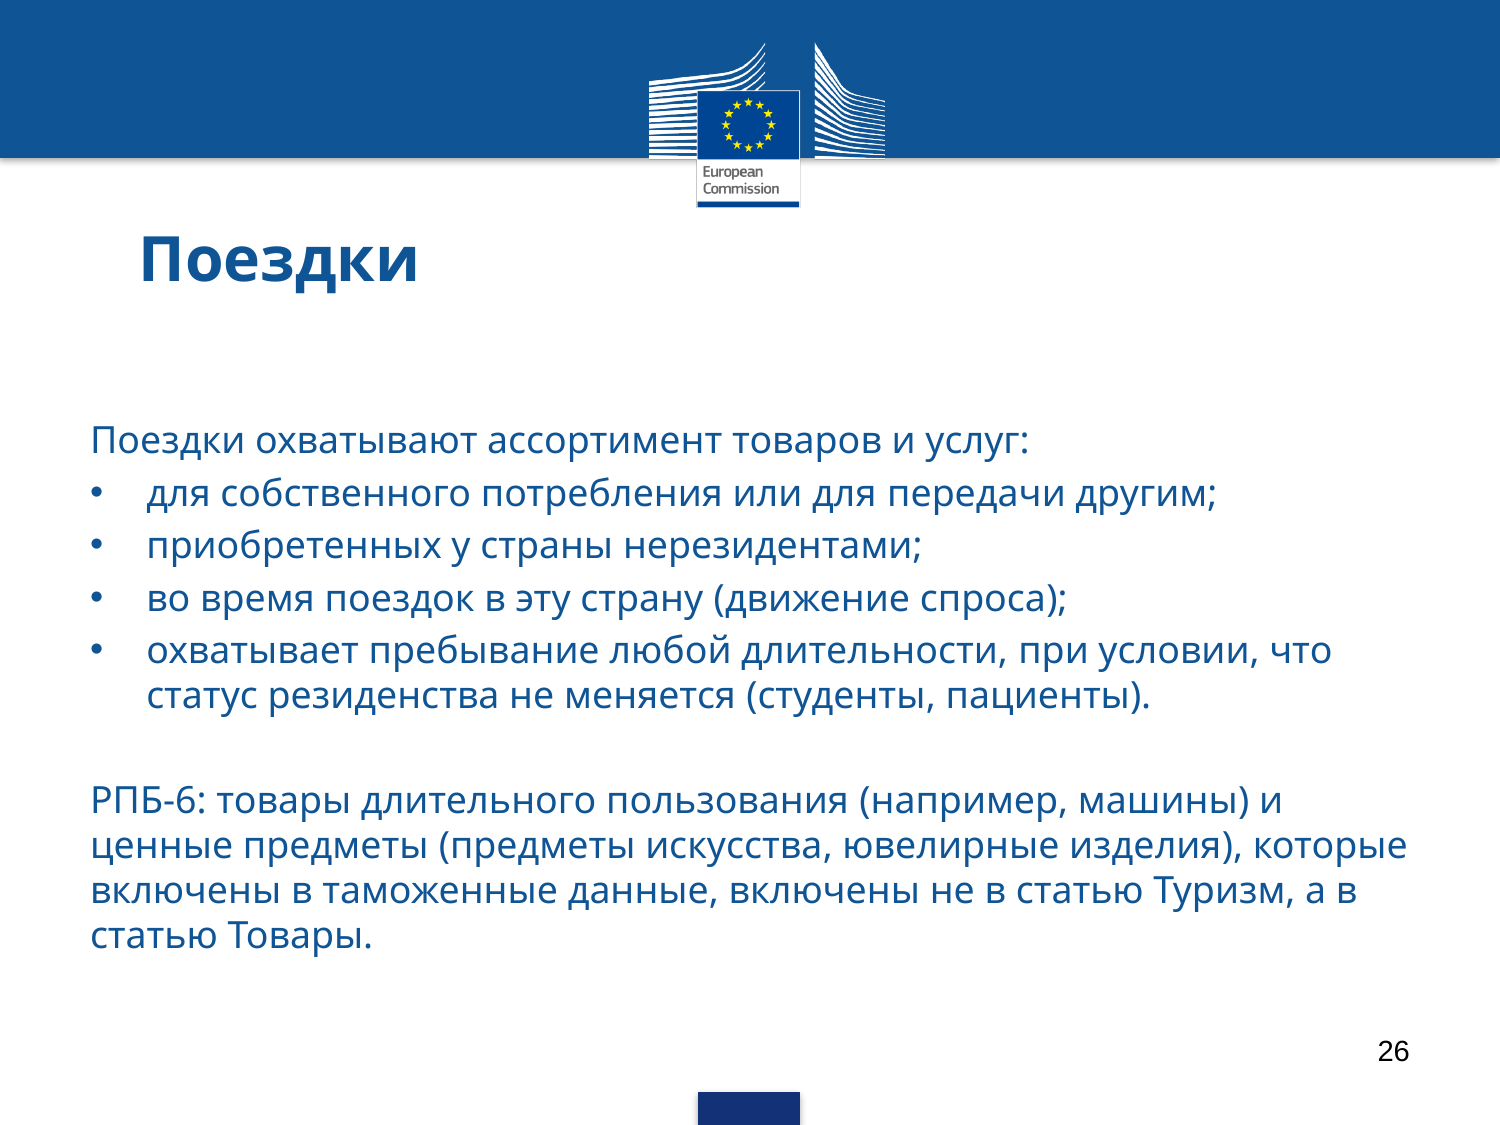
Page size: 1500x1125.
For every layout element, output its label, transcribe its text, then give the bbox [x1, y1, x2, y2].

picture [649, 42, 885, 208]
title Поездки [64, 219, 1415, 374]
list Поездки охватывают ассортимент товаров и услуг: для собственного потребления или для передачи другим; приобретенных у страны нерезидентами; во время поездок в эту страну (движение спроса); охватывает пребывание любой длительности, при условии, что статус резиденства не меняется (студенты, пациенты). РПБ-6: товары длительного пользования (например, машины) и ценные предметы (предметы искусства, ювелирные изделия), которые включены в таможенные данные, включены не в статью Туризм, а в статью Товары. [75, 408, 1425, 988]
slide_number 26 [1074, 1024, 1425, 1103]
